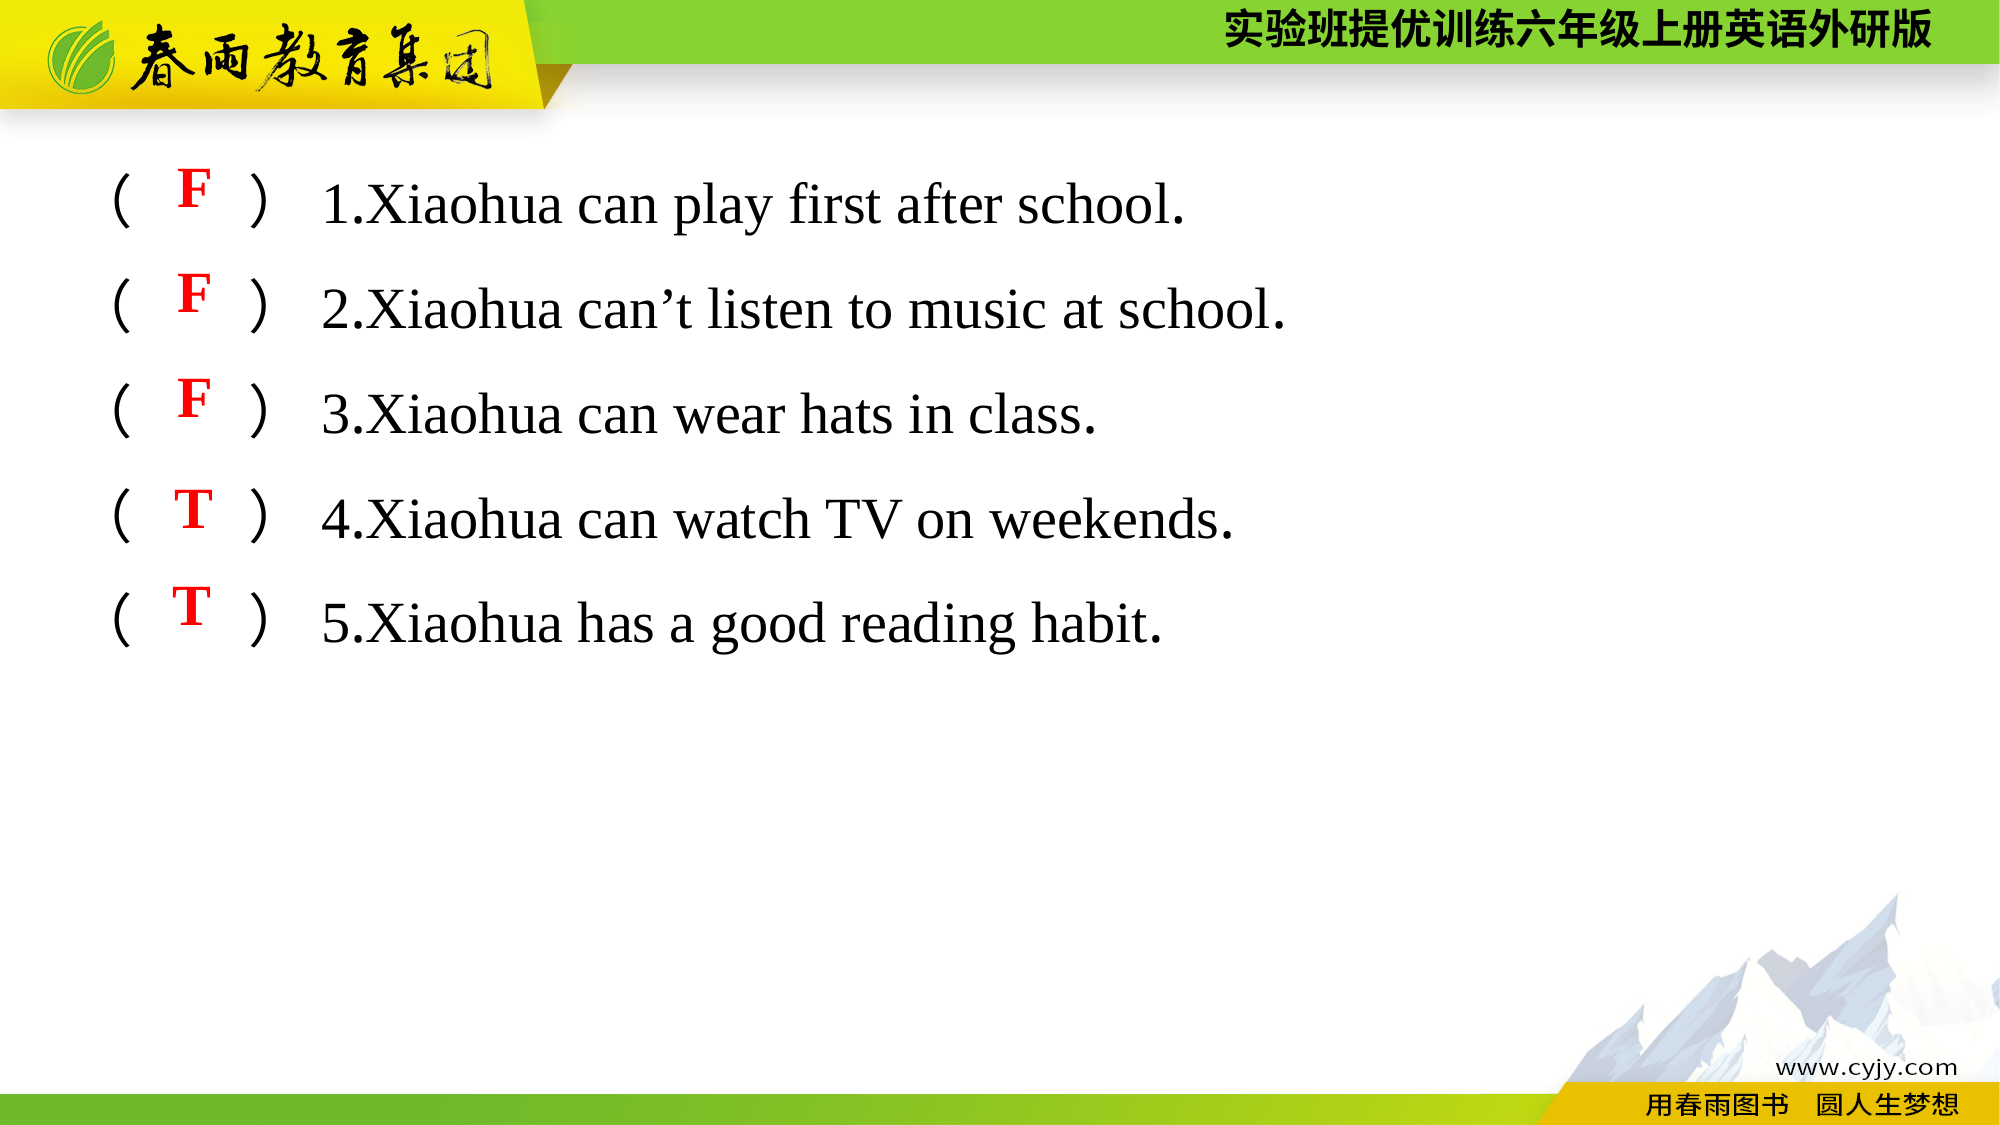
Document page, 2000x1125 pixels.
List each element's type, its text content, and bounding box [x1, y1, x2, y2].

text_box F [163, 351, 229, 437]
list （ ）1.Xiaohua can play first after school. （ ）2.Xiaohua can’t listen to music at school. （ ）3.Xiaohua can wear hats in class. （ ）4.Xiaohua can watch TV on weekends. （ ）5.Xiaohua has a good reading habit. [59, 122, 1944, 655]
text_box T [157, 559, 226, 645]
text_box T [159, 462, 229, 548]
text_box F [163, 246, 229, 332]
picture [0, 0, 2000, 1125]
text_box F [163, 141, 229, 227]
